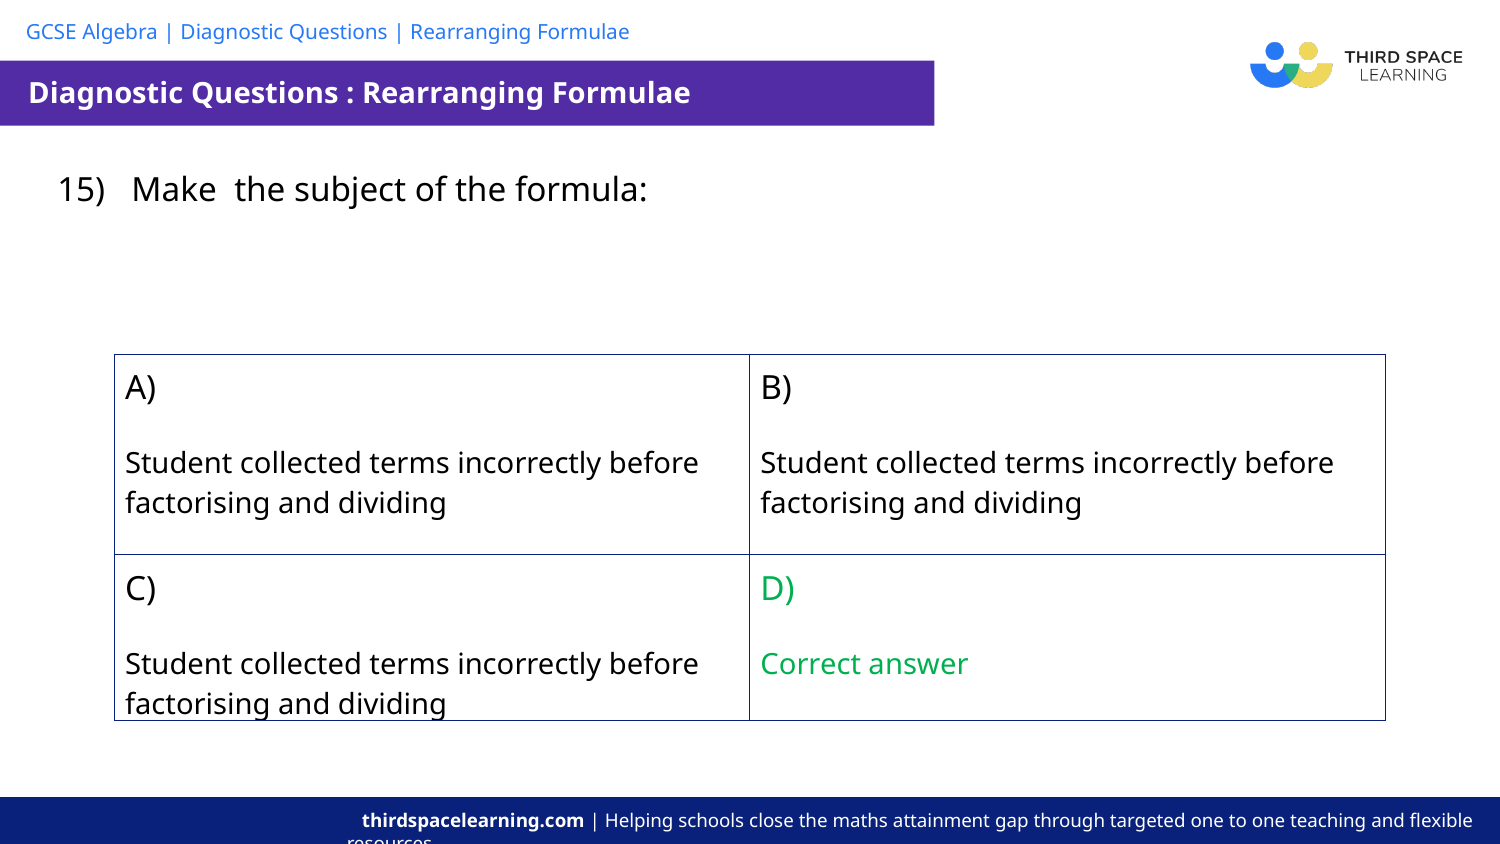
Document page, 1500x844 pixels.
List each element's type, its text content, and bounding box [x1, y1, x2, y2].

picture [1250, 33, 1465, 99]
text_box Diagnostic Questions : Rearranging Formulae [13, 59, 792, 125]
